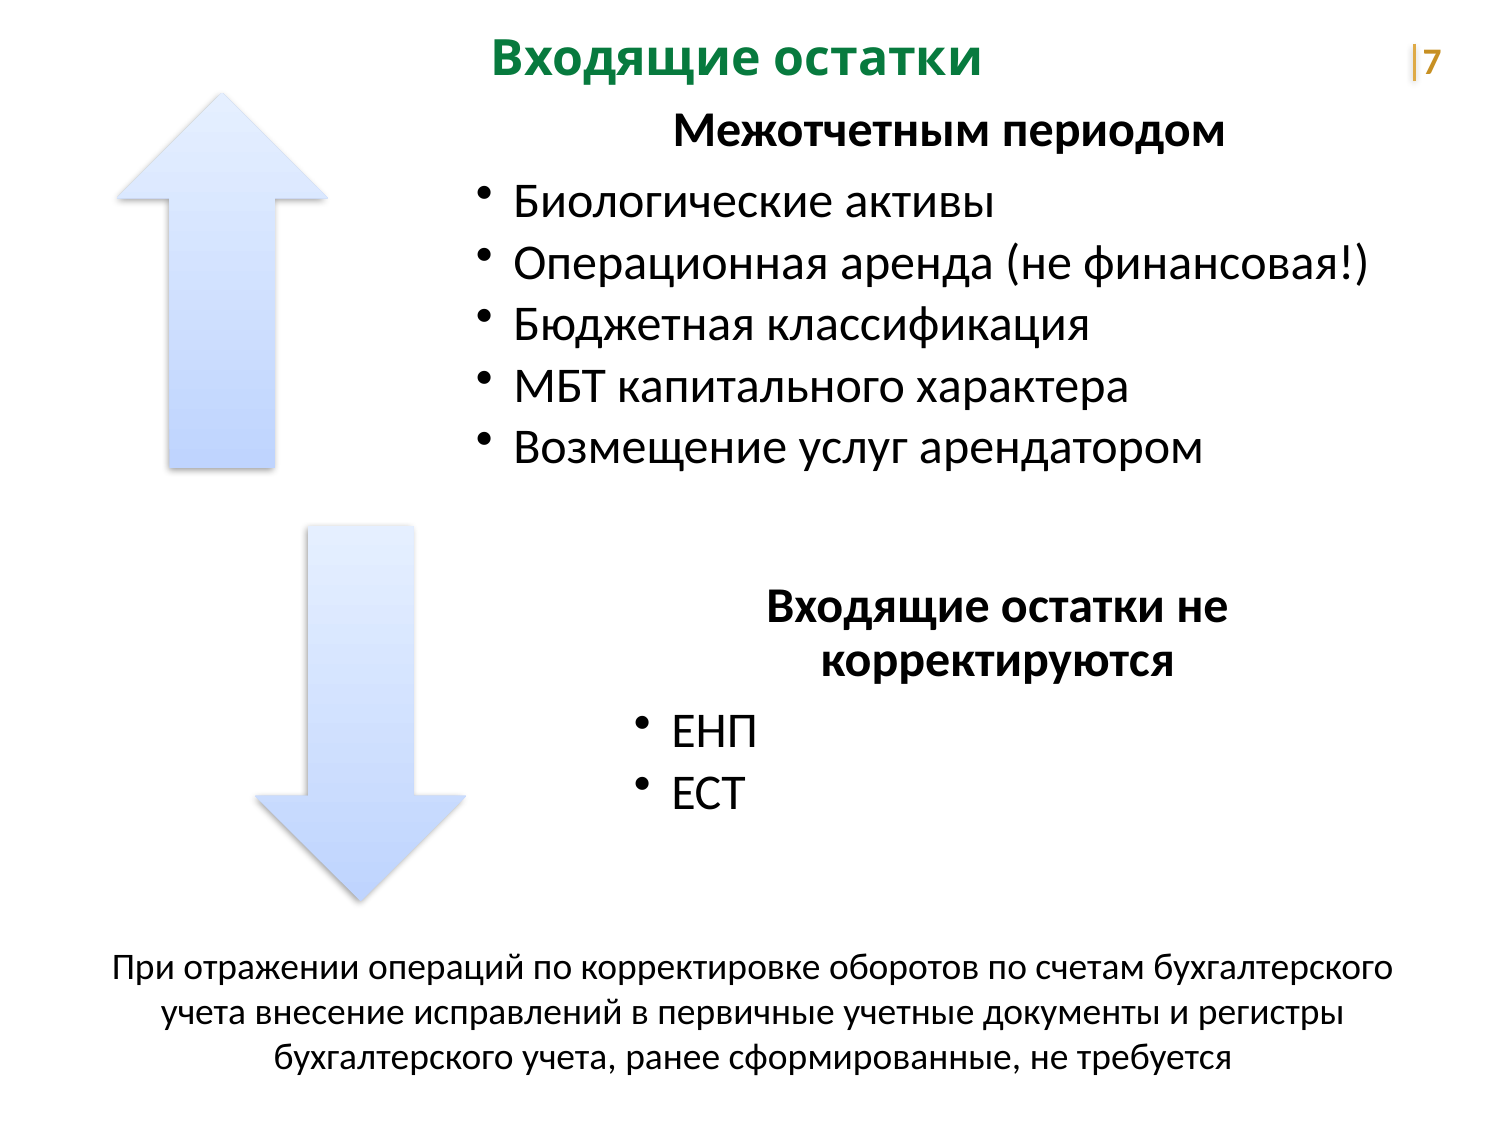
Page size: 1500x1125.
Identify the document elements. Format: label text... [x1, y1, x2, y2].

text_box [52, 80, 1454, 914]
slide_number 7 [1407, 29, 1500, 90]
text_box При отражении операций по корректировке оборотов по счетам бухгалтерского учета внесение исправлений в первичные учетные документы и регистры бухгалтерского учета, ранее сформированные, не требуется [53, 934, 1454, 1085]
text_box Входящие остатки [123, 17, 1355, 79]
